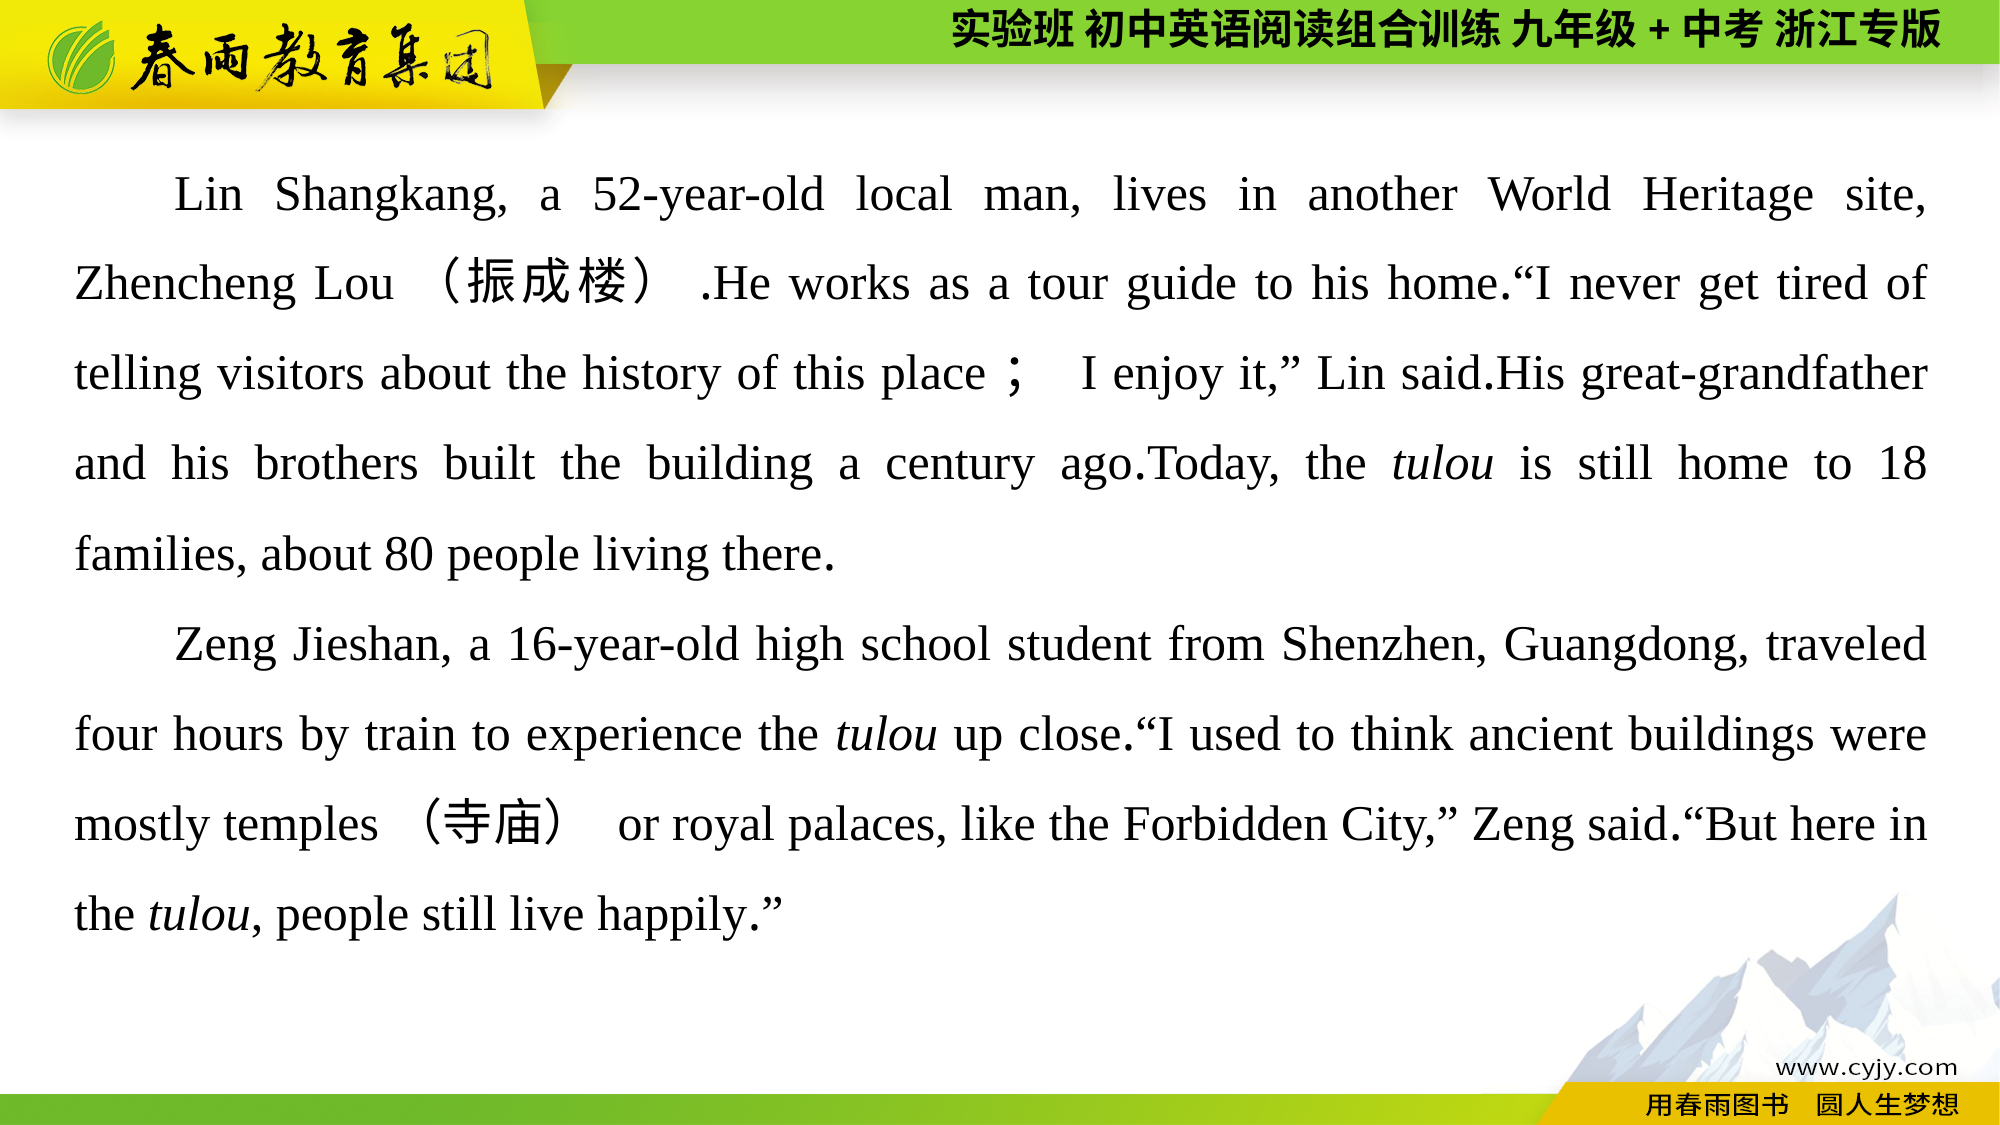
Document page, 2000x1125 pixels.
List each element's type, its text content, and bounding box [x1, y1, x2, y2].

list Lin Shangkang, a 52-year-old local man, lives in another World Heritage site, Zhencheng Lou（振成楼）.He works as a tour guide to his home.“I never get tired of telling visitors about the history of this place； I enjoy it,” Lin said.His great-grandfather and his brothers built the building a century ago.Today, the tulou is still home to 18 families, about 80 people living there. Zeng Jieshan, a 16-year-old high school student from Shenzhen, Guangdong, traveled four hours by train to experience the tulou up close.“I used to think ancient buildings were mostly temples（寺庙） or royal palaces, like the Forbidden City,” Zeng said.“But here in the tulou, people still live happily.” [59, 122, 1944, 944]
picture [0, 0, 2000, 1125]
